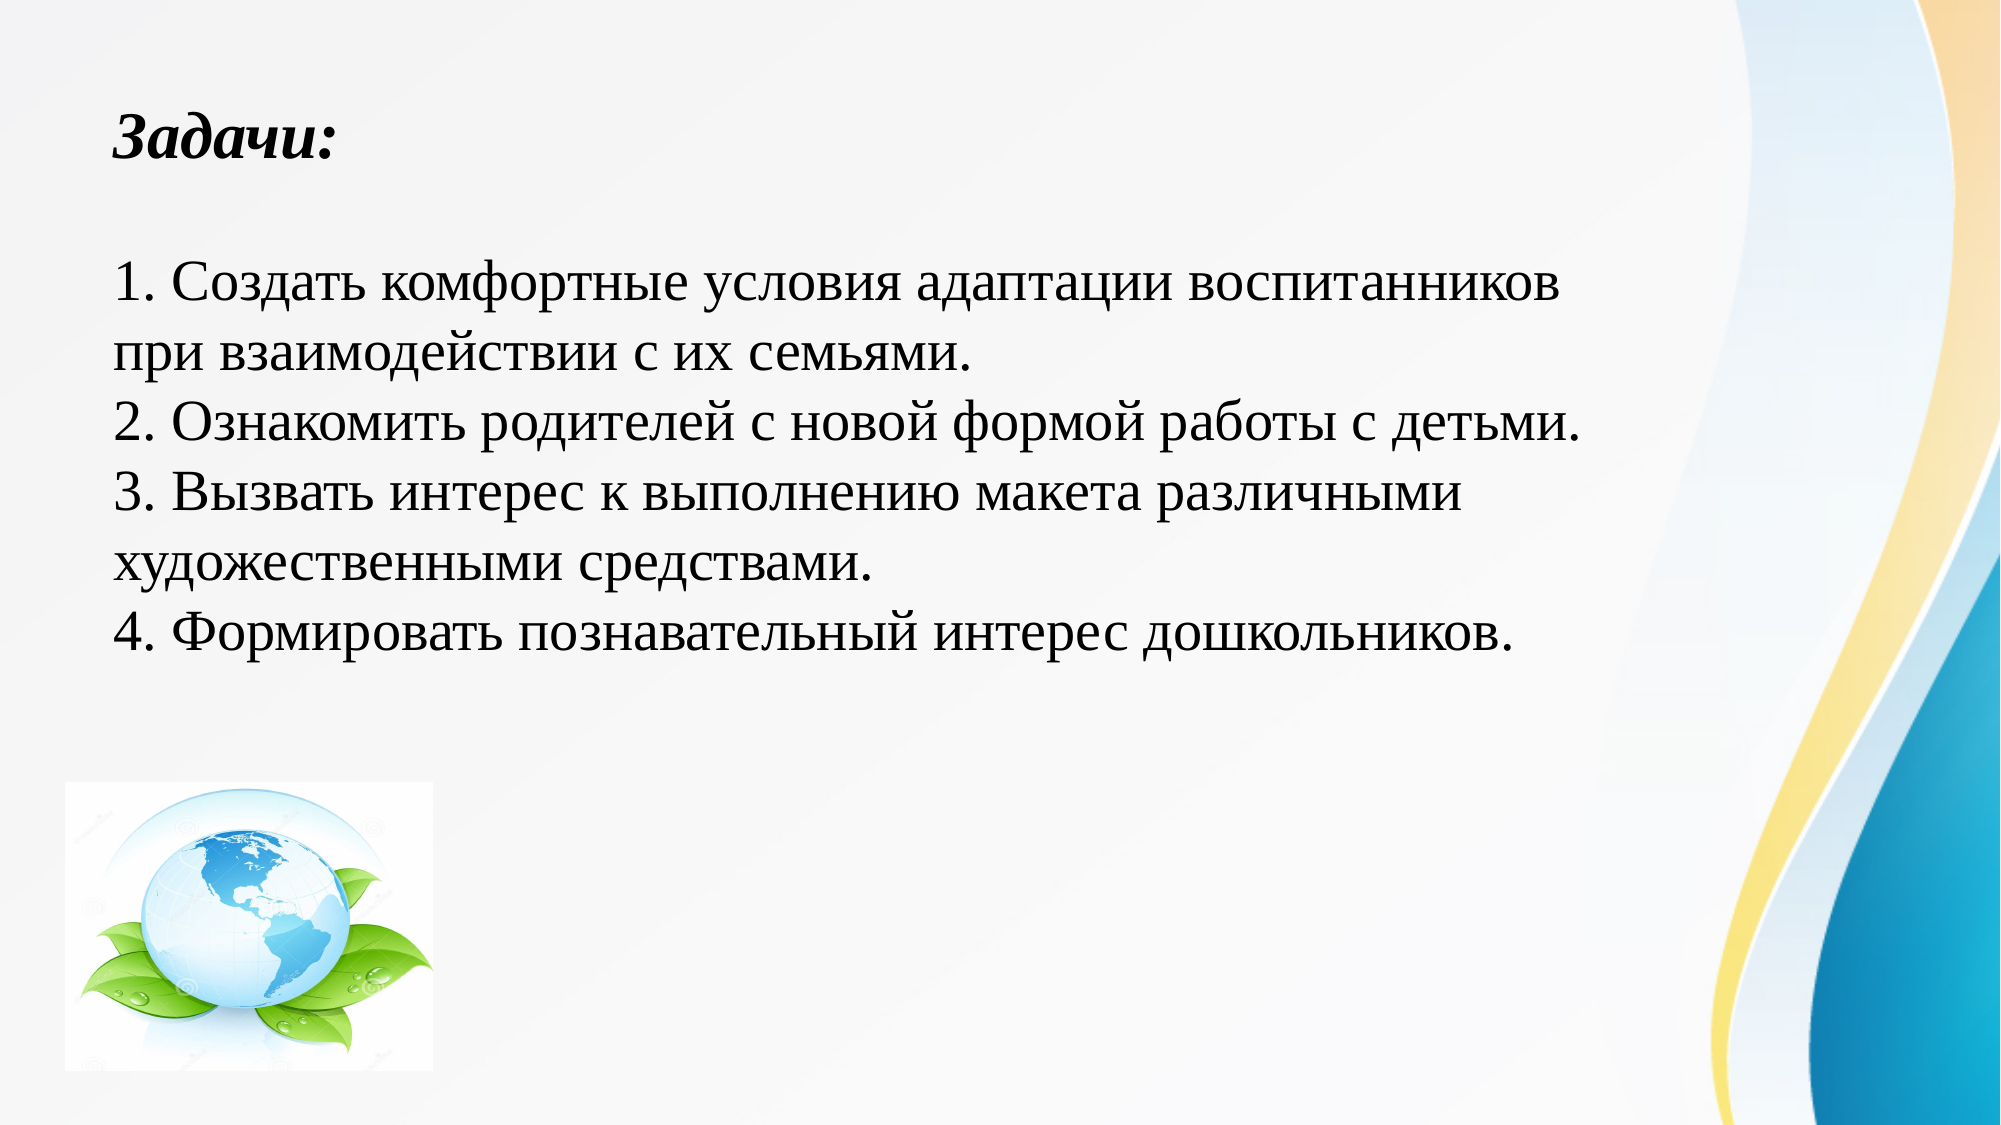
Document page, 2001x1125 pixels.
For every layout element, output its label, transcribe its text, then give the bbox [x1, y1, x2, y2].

picture [0, 0, 2001, 1125]
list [65, 782, 433, 1071]
text_box Задачи: 1. Создать комфортные условия адаптации воспитанников при взаимодействии с их семьями. 2. Ознакомить родителей с новой формой работы с детьми. 3. Вызвать интерес к выполнению макета различными художественными средствами. 4. Формировать познавательный интерес дошкольников. [98, 84, 1661, 670]
